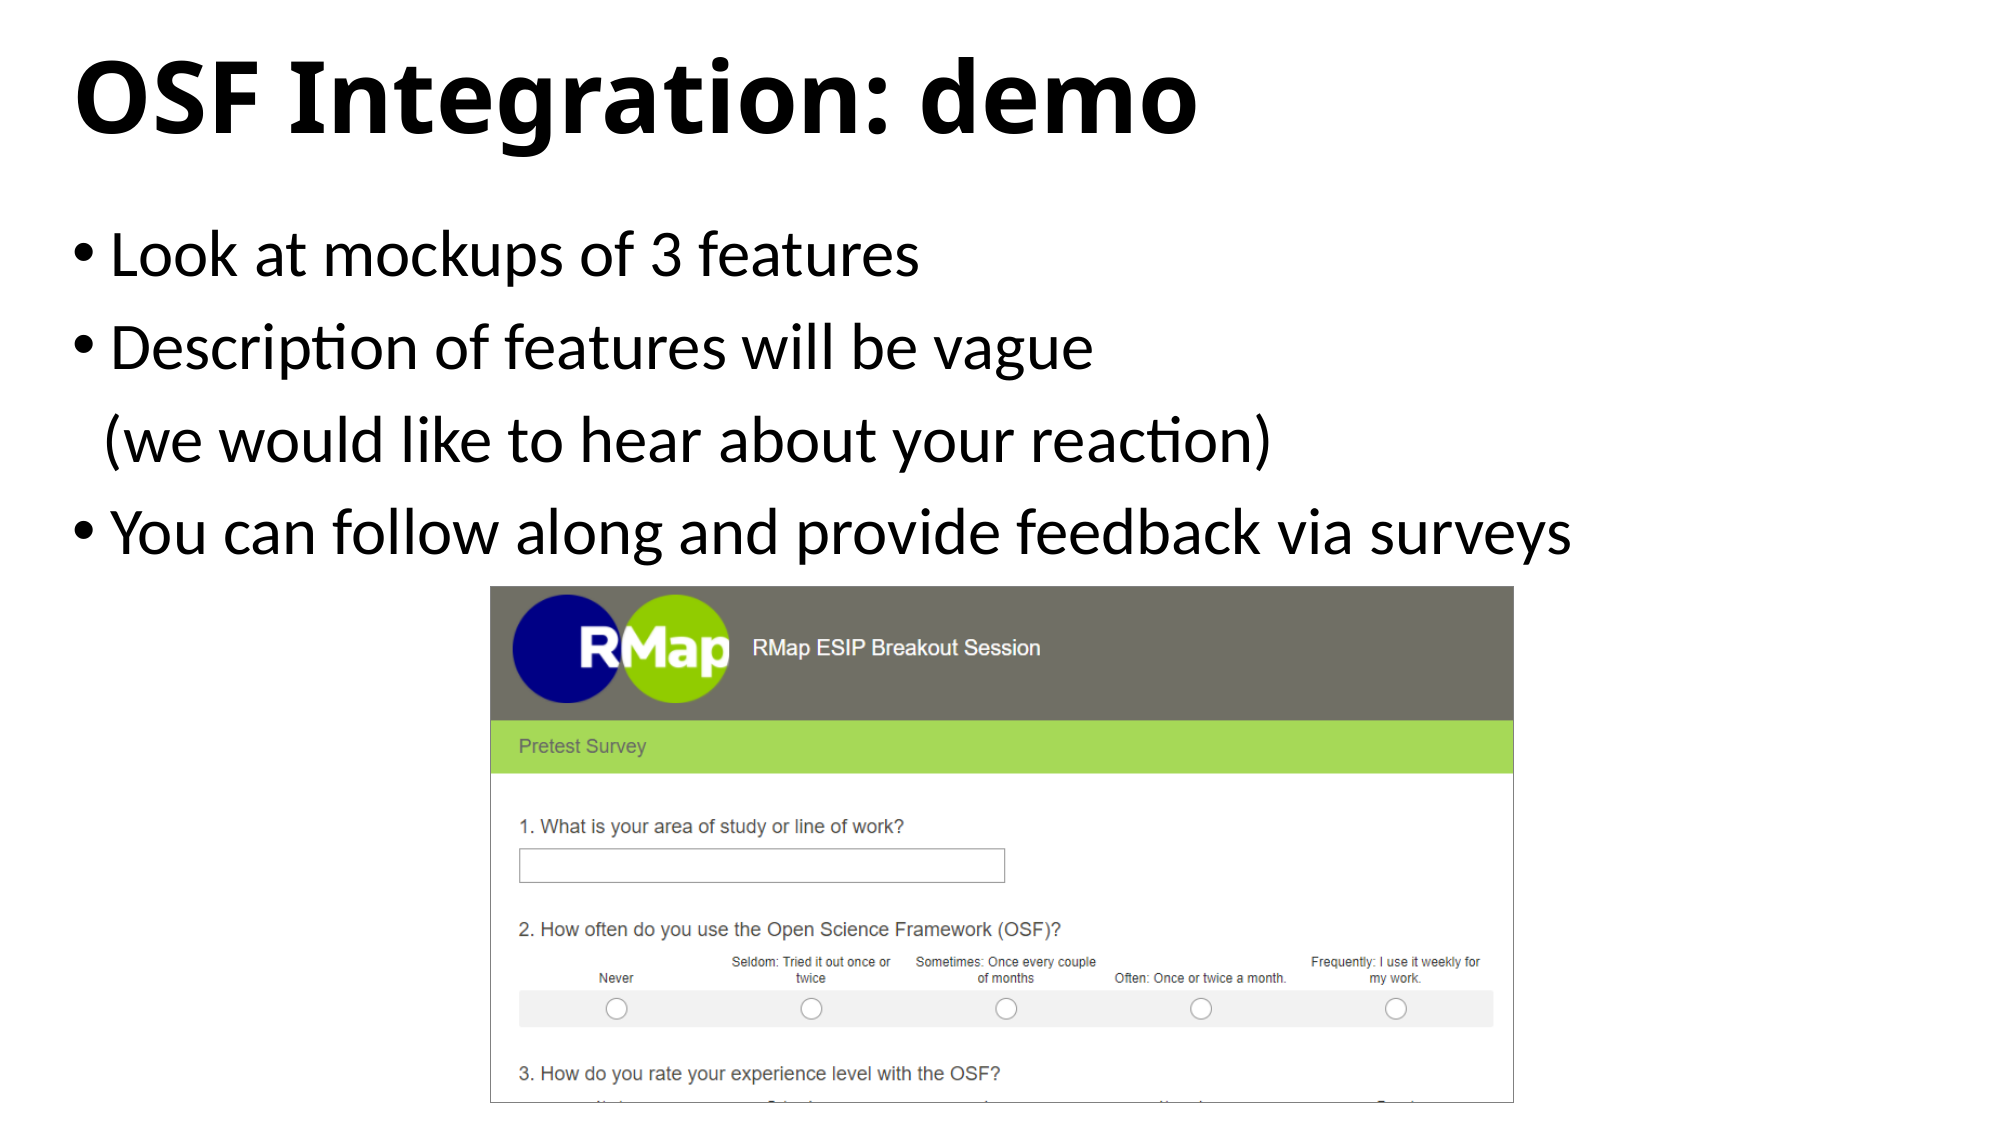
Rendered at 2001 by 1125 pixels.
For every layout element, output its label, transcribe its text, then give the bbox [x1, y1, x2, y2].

title OSF Integration: demo [57, 26, 1948, 177]
picture [490, 586, 1514, 1103]
list Look at mockups of 3 features Description of features will be vague (we would like to hear about your reaction) You can follow along and provide feedback via surveys [57, 211, 1948, 1017]
